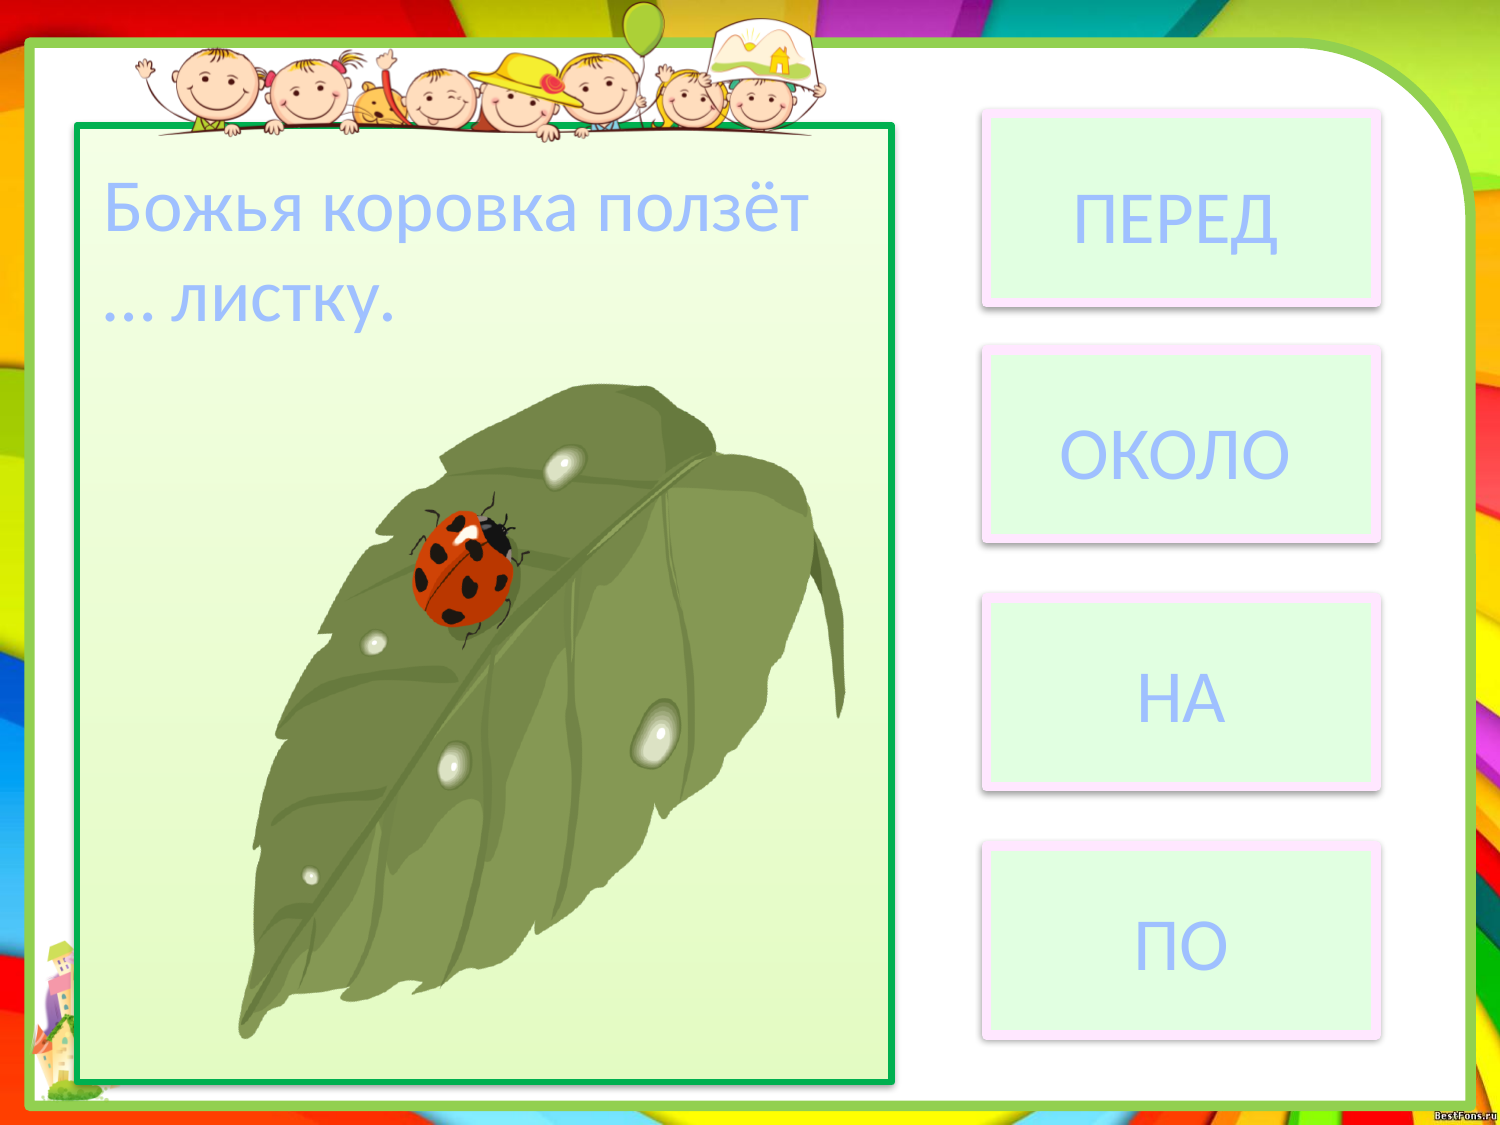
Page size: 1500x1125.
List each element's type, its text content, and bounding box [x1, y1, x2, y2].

text_box Божья коровка ползёт … листку. [88, 148, 880, 344]
text_box [937, 88, 1461, 1061]
text_box [830, 534, 892, 1083]
text_box [937, 820, 1449, 1061]
text_box [76, 125, 379, 1083]
picture [0, 0, 1500, 1125]
text_box [498, 125, 892, 451]
picture [29, 916, 138, 1106]
